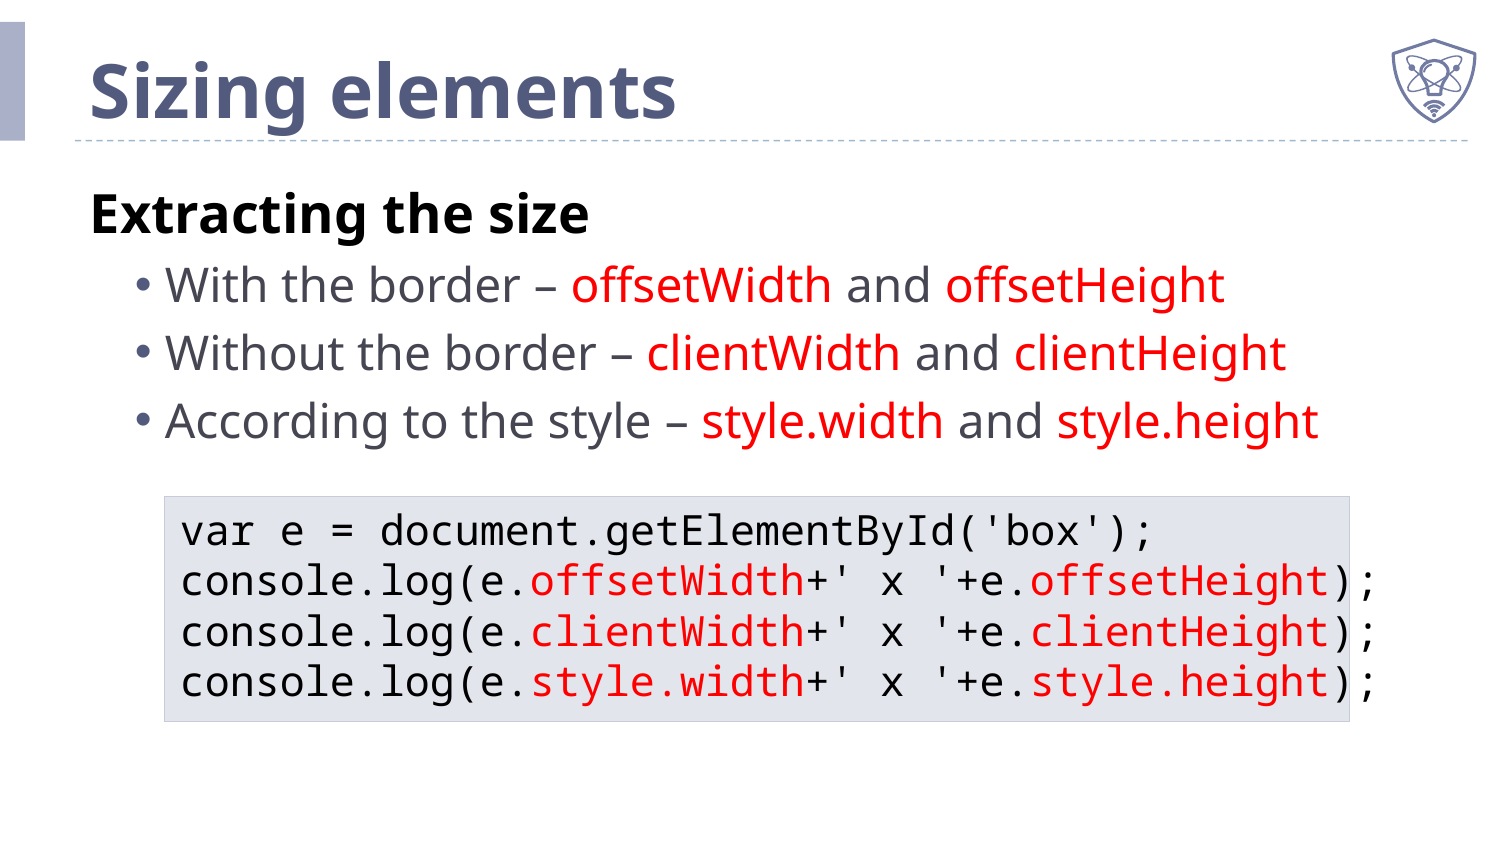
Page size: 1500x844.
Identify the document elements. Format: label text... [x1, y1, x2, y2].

text_box var e = document.getElementById('box'); console.log(e.offsetWidth+' x '+e.offsetHeight); console.log(e.clientWidth+' x '+e.clientHeight); console.log(e.style.width+' x '+e.style.height); [164, 496, 1350, 722]
list Extracting the size With the border – offsetWidth and offsetHeight Without the border – clientWidth and clientHeight According to the style – style.width and style.height [75, 171, 1475, 835]
title Sizing elements [75, 18, 1475, 141]
